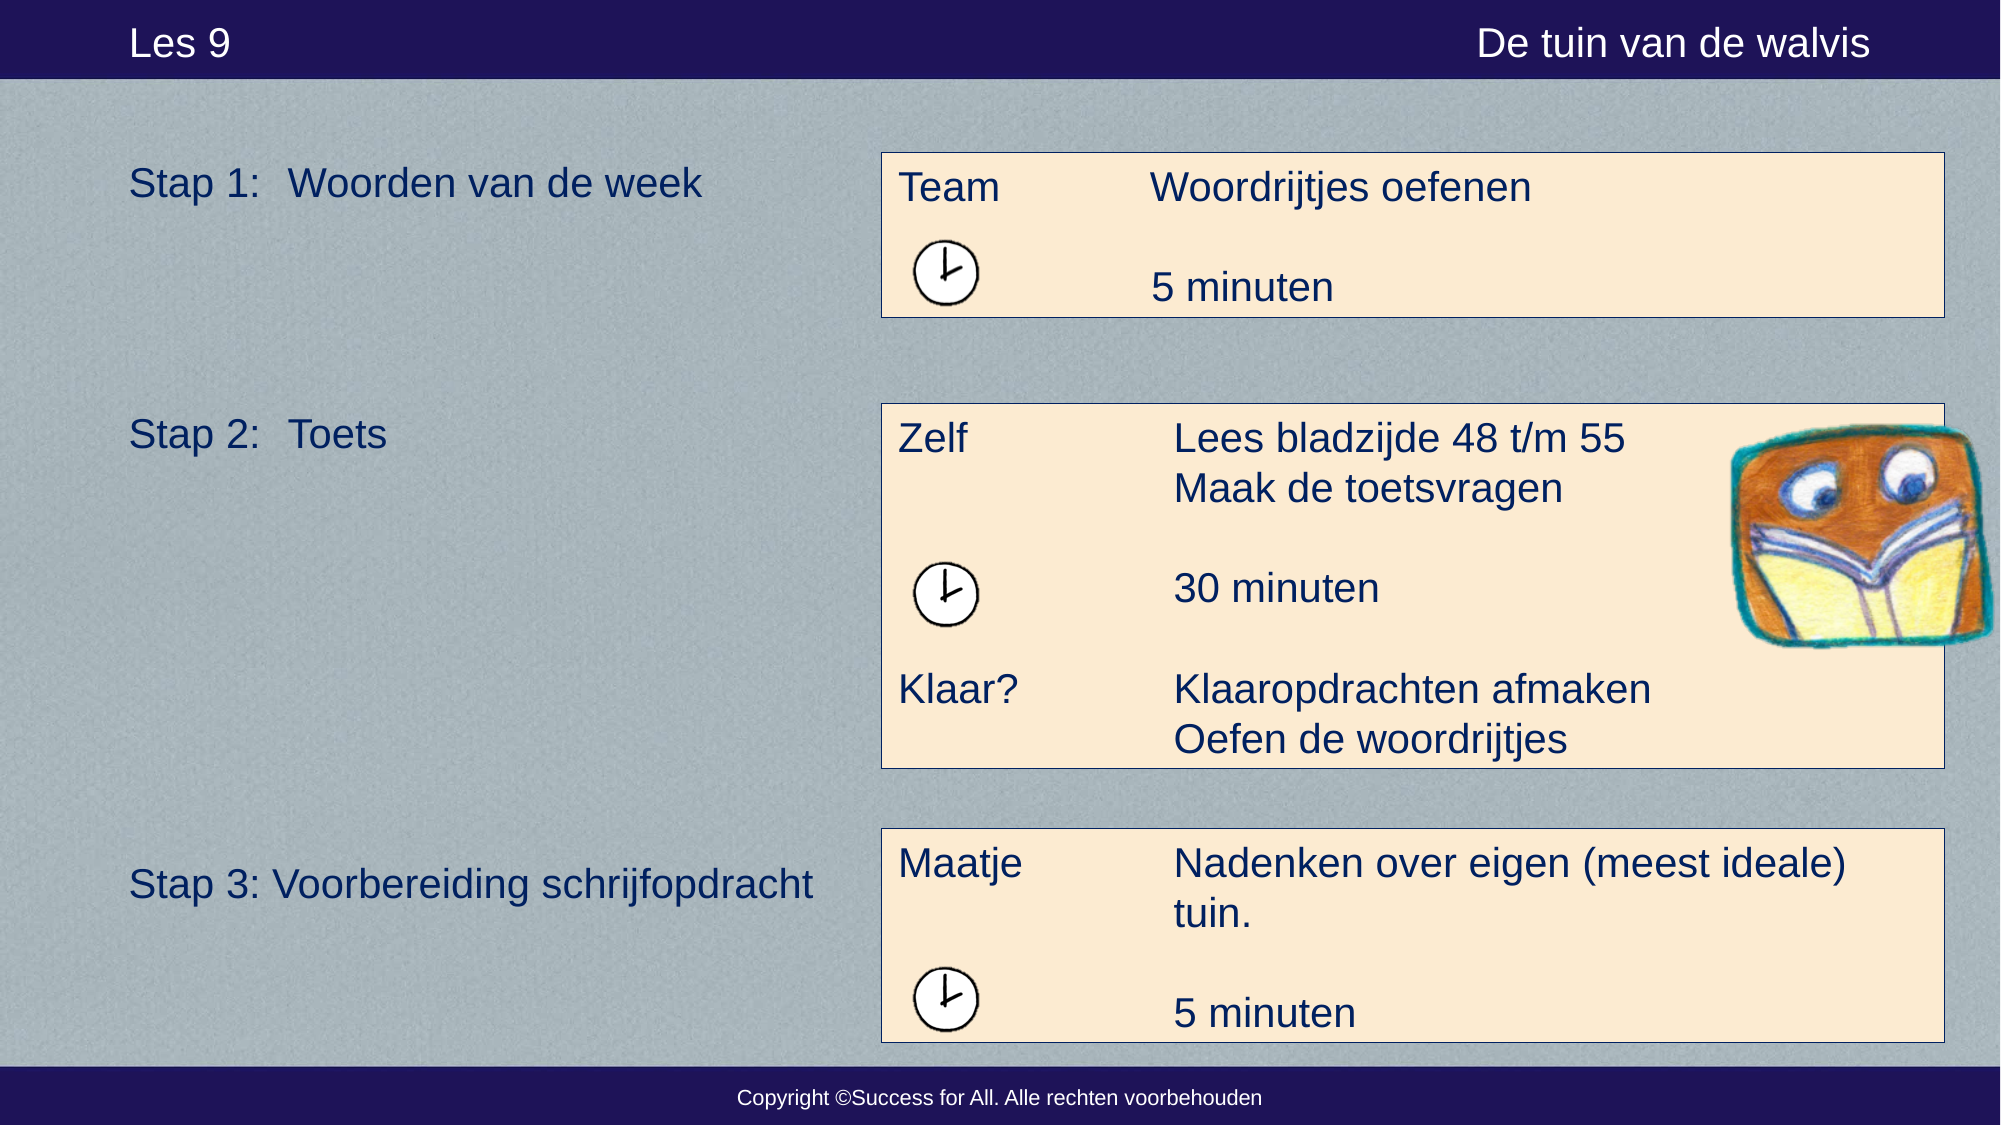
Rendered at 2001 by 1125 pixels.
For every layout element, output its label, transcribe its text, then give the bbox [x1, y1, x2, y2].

text_box De tuin van de walvis [999, 8, 1886, 73]
text_box Maatje Nadenken over eigen (meest ideale) tuin. 5 minuten [881, 828, 1945, 1043]
text_box Zelf Lees bladzijde 48 t/m 55 Maak de toetsvragen 30 minuten Klaar? Klaaropdrachten afmaken Oefen de woordrijtjes [881, 403, 1945, 769]
text_box Team Woordrijtjes oefenen 5 minuten [881, 152, 1945, 318]
text_box Stap 1: Woorden van de week Stap 2: Toets Stap 3: Voorbereiding schrijfopdracht [114, 148, 907, 1064]
picture [0, 0, 2001, 1125]
text_box Copyright ©Success for All. Alle rechten voorbehouden [0, 1076, 2000, 1125]
text_box Les 9 [114, 8, 354, 73]
